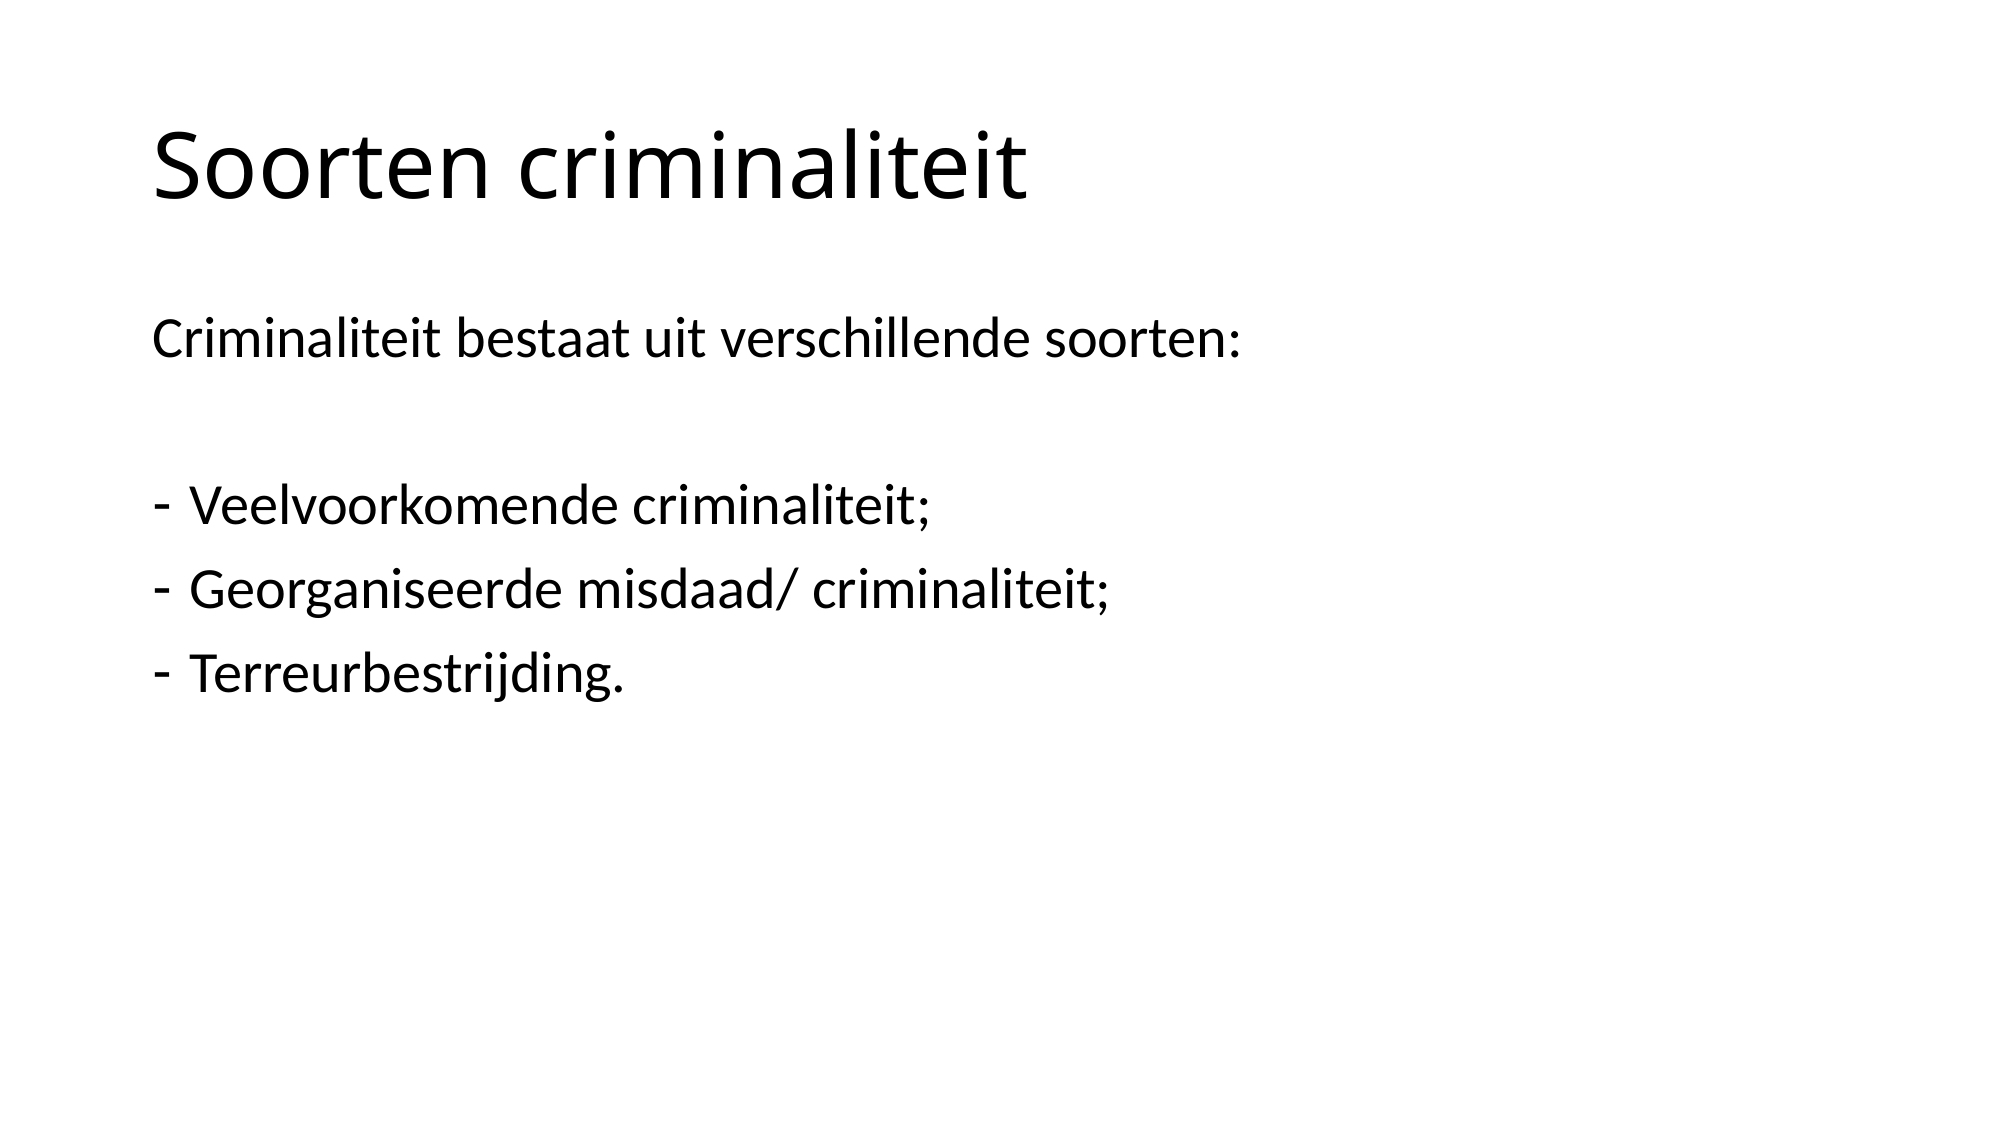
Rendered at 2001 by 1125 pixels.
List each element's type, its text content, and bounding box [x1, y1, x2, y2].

list Criminaliteit bestaat uit verschillende soorten: Veelvoorkomende criminaliteit; Georganiseerde misdaad/ criminaliteit; Terreurbestrijding. [137, 299, 1863, 1014]
title Soorten criminaliteit [137, 59, 1863, 278]
